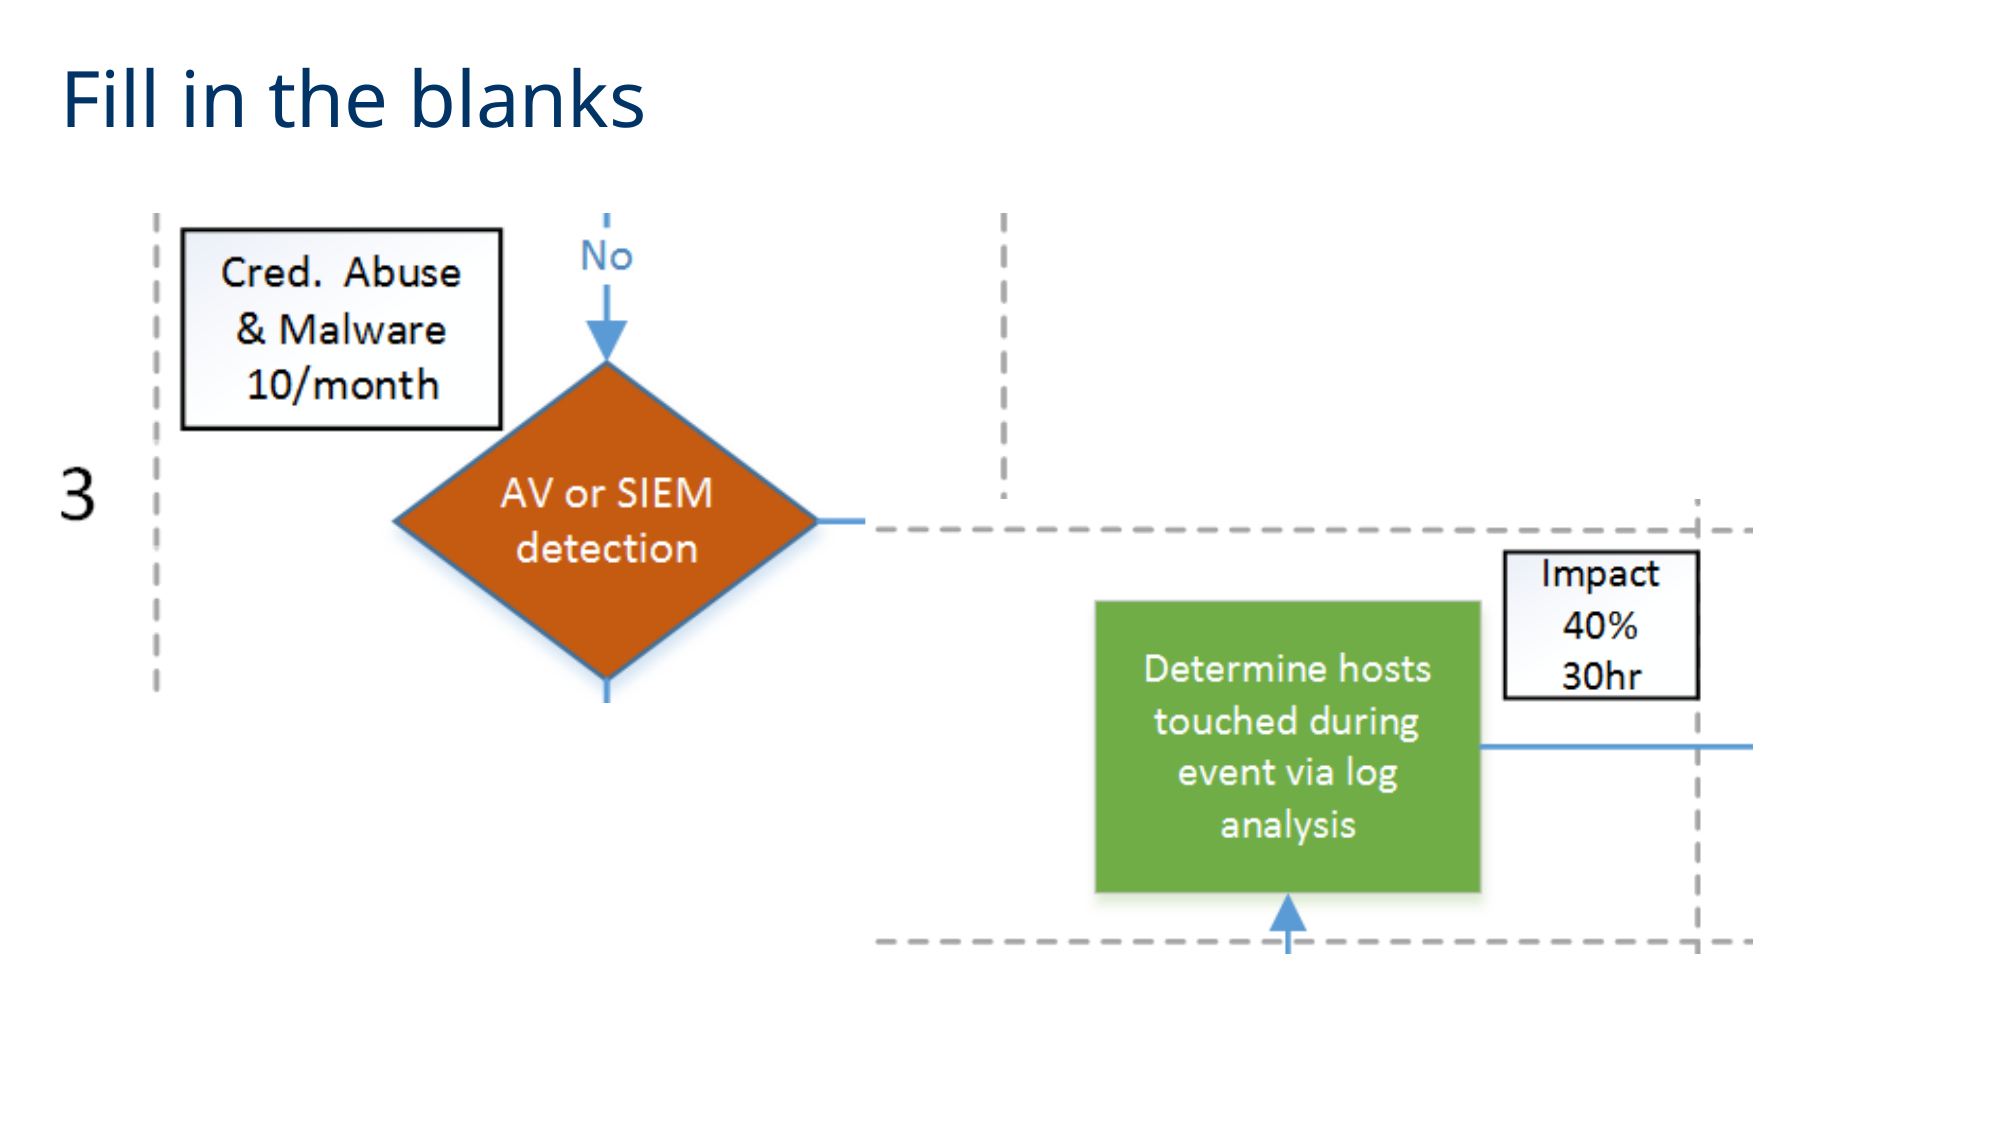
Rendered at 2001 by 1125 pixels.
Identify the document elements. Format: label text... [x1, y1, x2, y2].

picture [45, 213, 1754, 954]
title Fill in the blanks [45, 45, 1846, 160]
